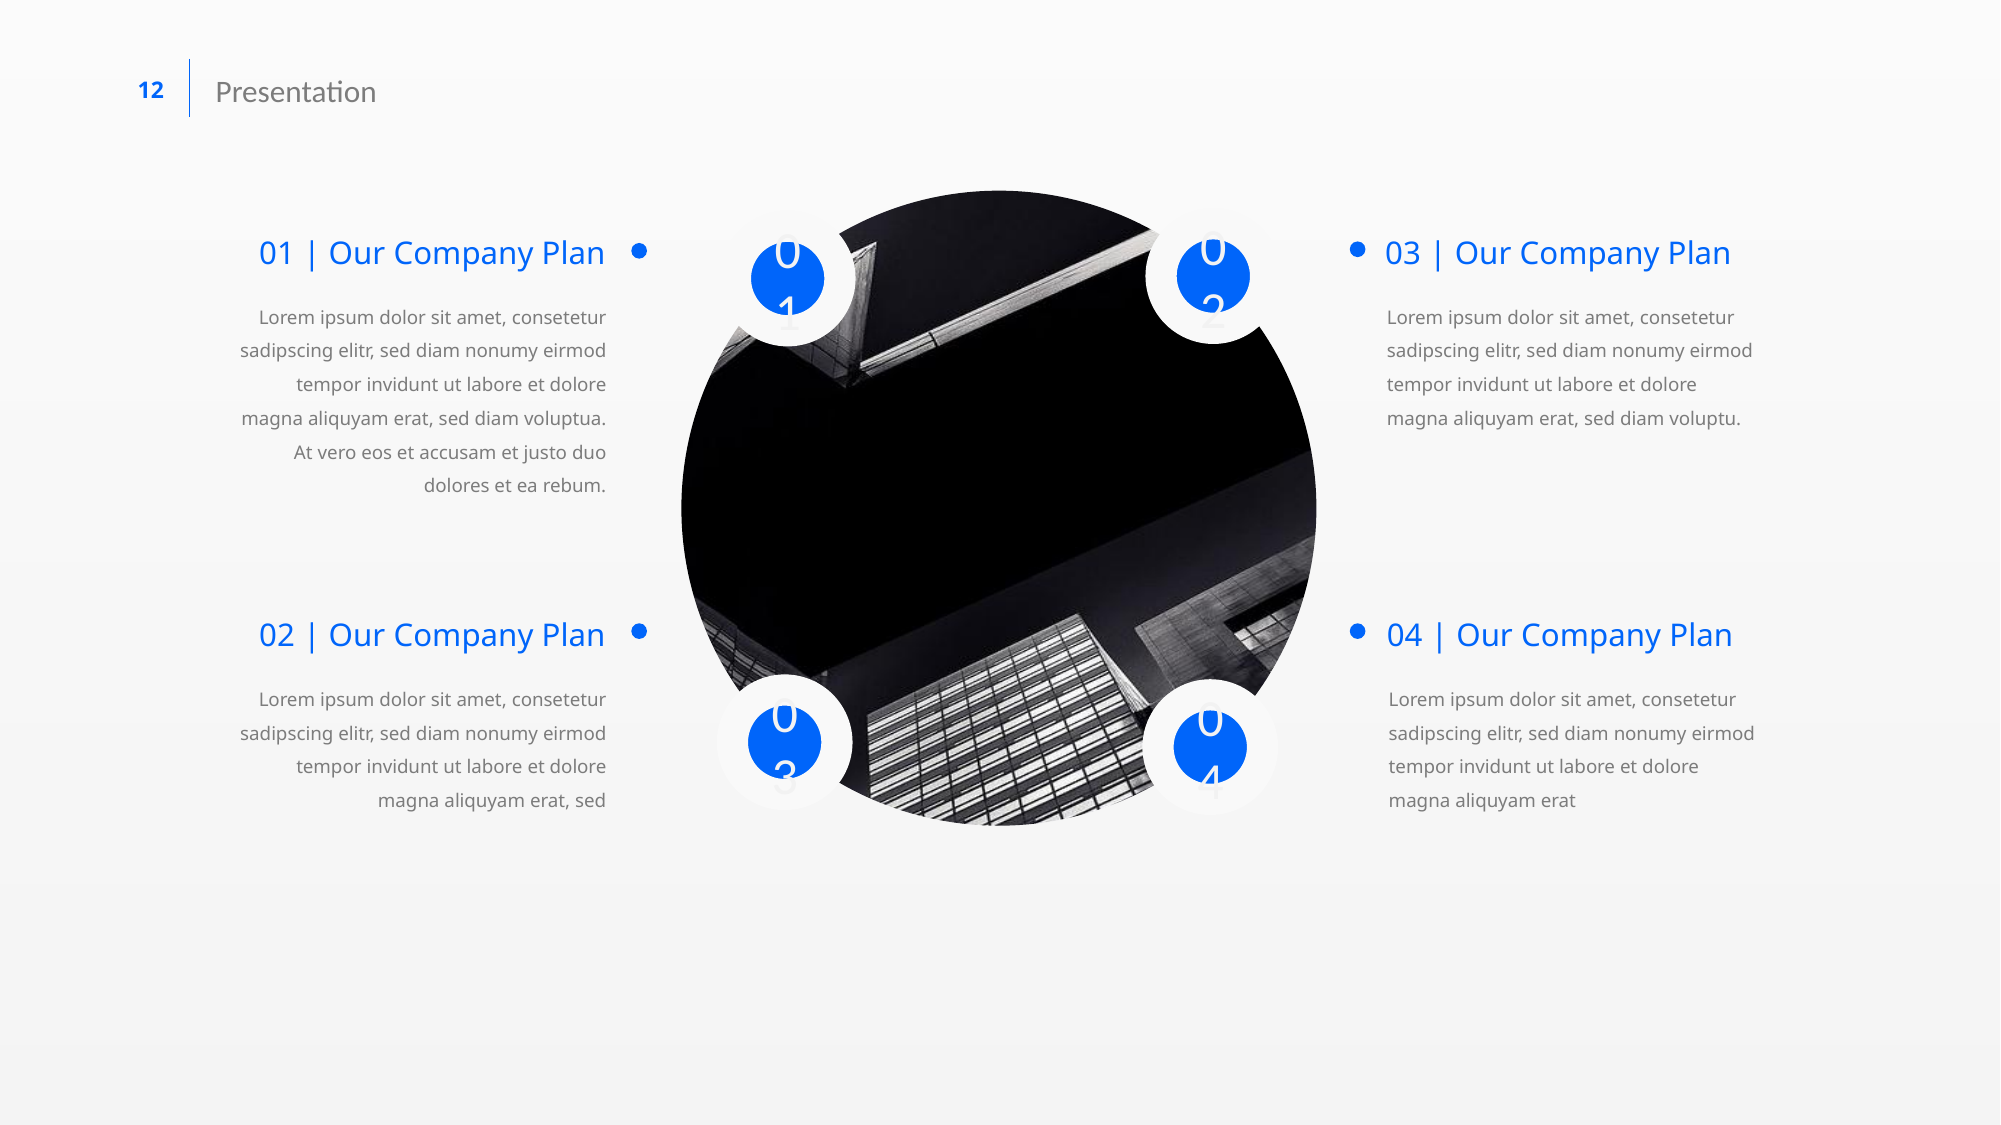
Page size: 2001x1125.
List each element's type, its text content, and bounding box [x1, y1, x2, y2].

text_box 03 [731, 688, 838, 796]
text_box Lorem ipsum dolor sit amet, consetetur sadipscing elitr, sed diam nonumy eirmod tempor invidunt ut labore et dolore magna aliquyam erat, sed diam voluptua. At vero eos et accusam et justo duo dolores et ea rebum. [221, 286, 621, 504]
text_box Lorem ipsum dolor sit amet, consetetur sadipscing elitr, sed diam nonumy eirmod tempor invidunt ut labore et dolore magna aliquyam erat [1373, 668, 1774, 819]
text_box [1348, 240, 1367, 259]
text_box Lorem ipsum dolor sit amet, consetetur sadipscing elitr, sed diam nonumy eirmod tempor invidunt ut labore et dolore magna aliquyam erat, sed [221, 668, 621, 819]
text_box [630, 622, 649, 641]
text_box 04 [1156, 693, 1264, 801]
text_box [680, 189, 1318, 827]
text_box [1348, 622, 1367, 641]
text_box Lorem ipsum dolor sit amet, consetetur sadipscing elitr, sed diam nonumy eirmod tempor invidunt ut labore et dolore magna aliquyam erat, sed diam voluptu. [1372, 286, 1772, 437]
text_box 04 | Our Company Plan [1372, 607, 1893, 661]
text_box Presentation [200, 63, 499, 116]
text_box 01 [734, 225, 841, 332]
text_box 01 | Our Company Plan [100, 226, 621, 279]
text_box 02 | Our Company Plan [100, 607, 621, 661]
text_box [630, 241, 649, 260]
text_box 02 [1160, 222, 1267, 330]
text_box 03 | Our Company Plan [1370, 226, 1891, 279]
